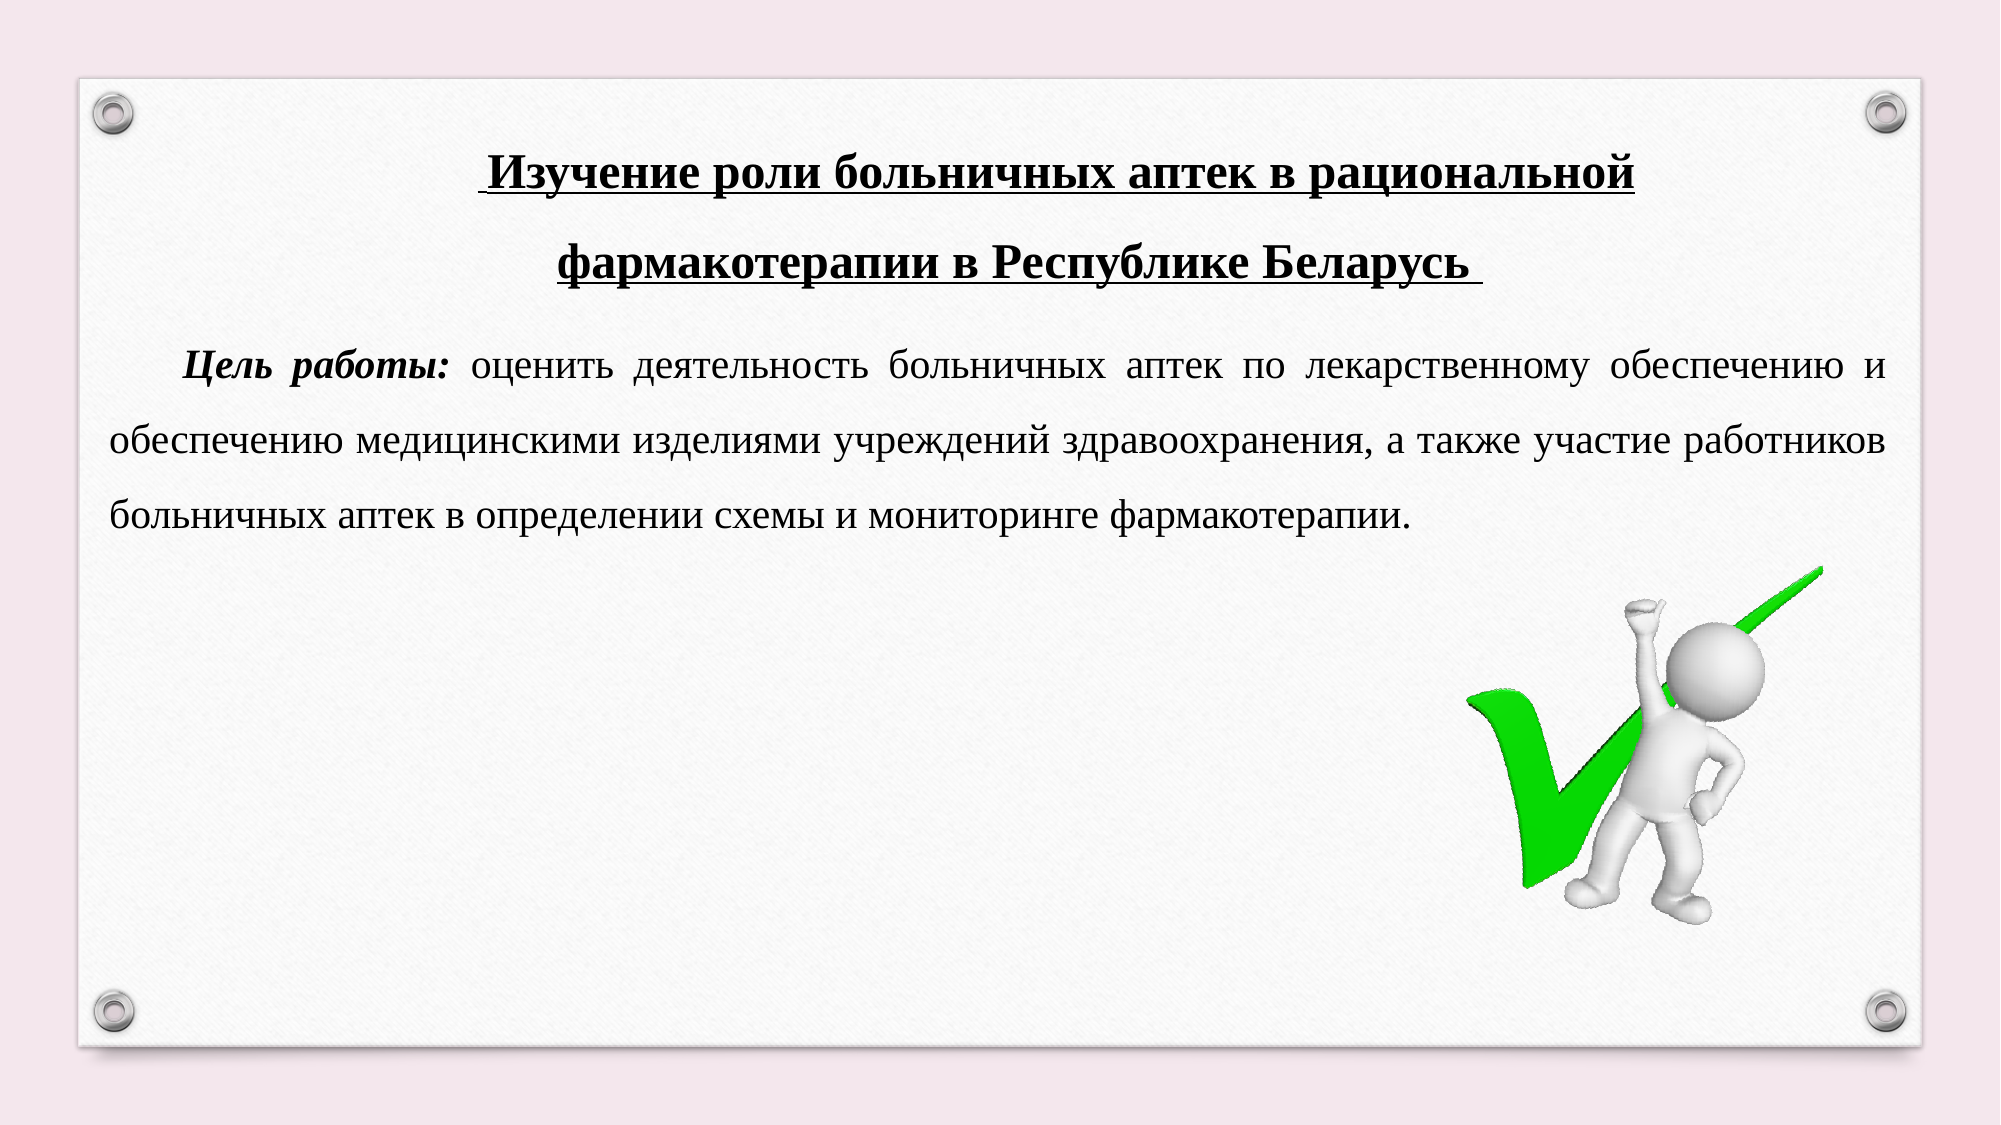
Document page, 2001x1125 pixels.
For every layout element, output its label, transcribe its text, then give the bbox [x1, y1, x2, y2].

picture [0, 0, 2000, 1125]
text_box Изучение роли больничных аптек в рациональной фармакотерапии в Республике Беларусь [257, 101, 1782, 297]
text_box Цель работы: оценить деятельность больничных аптек по лекарственному обеспечению и обеспечению медицинскими изделиями учреждений здравоохранения, а также участие работников больничных аптек в определении схемы и мониторинге фармакотерапии. [94, 179, 1902, 890]
